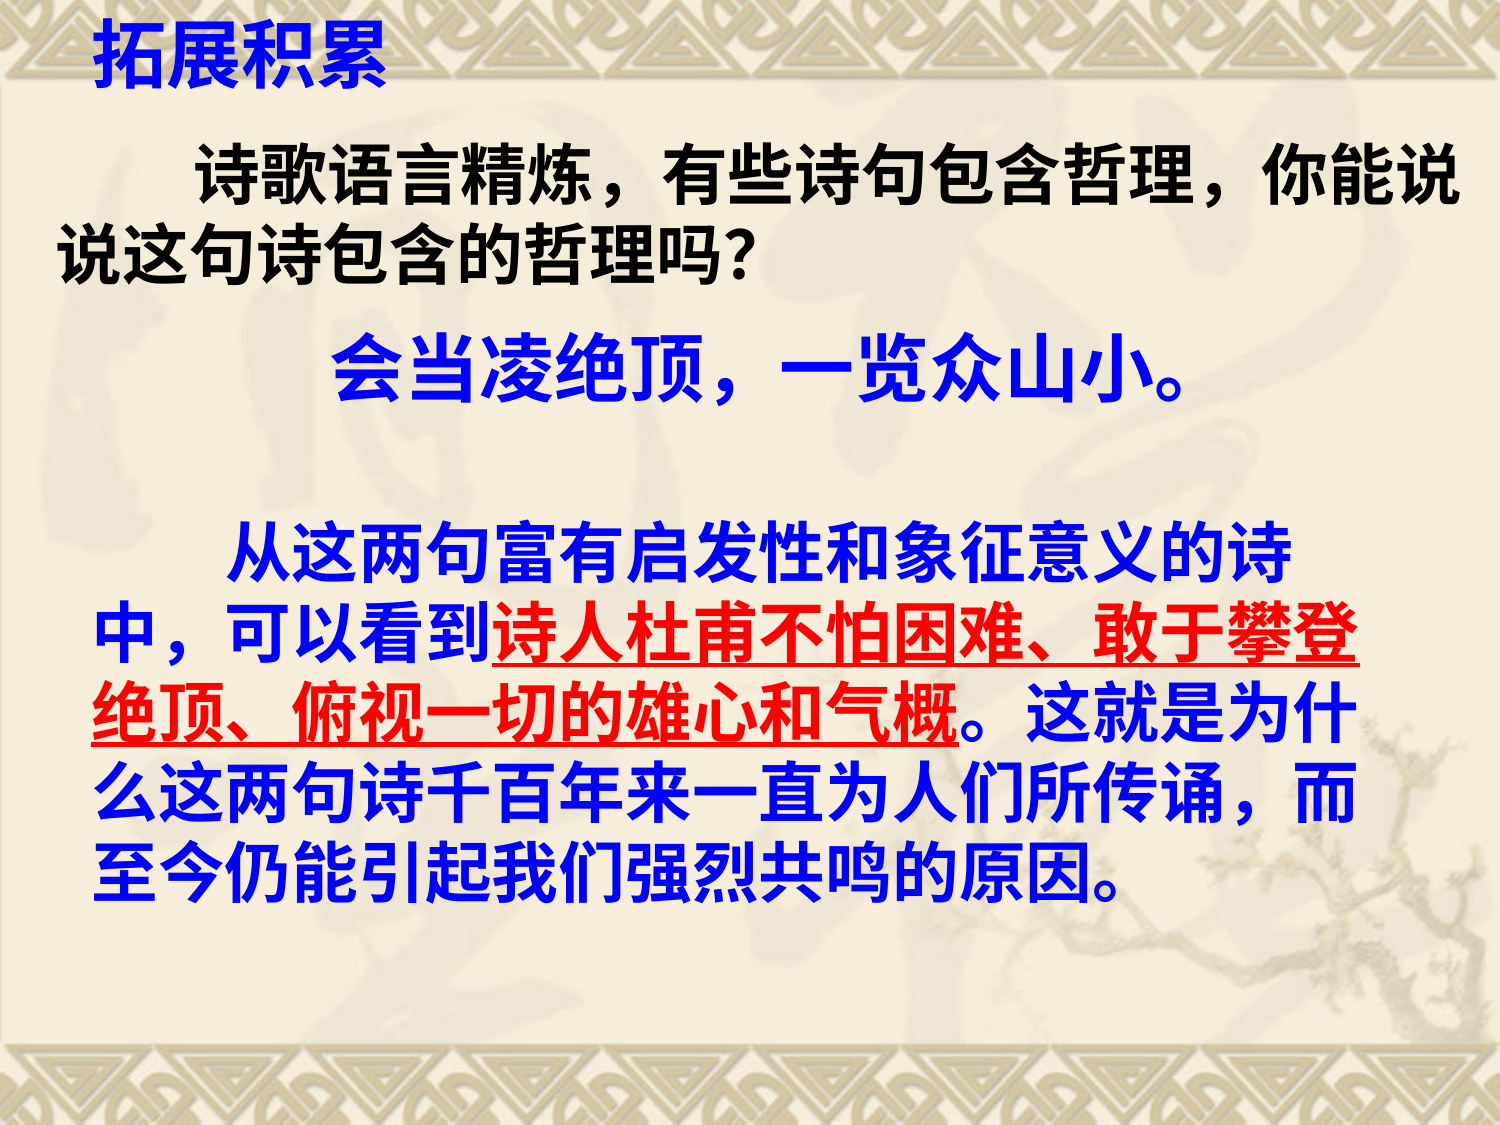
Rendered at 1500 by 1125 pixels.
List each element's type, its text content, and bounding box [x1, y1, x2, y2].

text_box 诗歌语言精炼，有些诗句包含哲理，你能说说这句诗包含的哲理吗？ [41, 125, 1500, 301]
text_box 从这两句富有启发性和象征意义的诗中，可以看到诗人杜甫不怕困难、敢于攀登绝顶、俯视一切的雄心和气概。这就是为什么这两句诗千百年来一直为人们所传诵，而至今仍能引起我们强烈共鸣的原因。 [76, 503, 1417, 918]
text_box 会当凌绝顶，一览众山小。 [314, 314, 1245, 420]
picture [0, 0, 1500, 1125]
text_box 拓展积累 [76, 0, 1199, 105]
